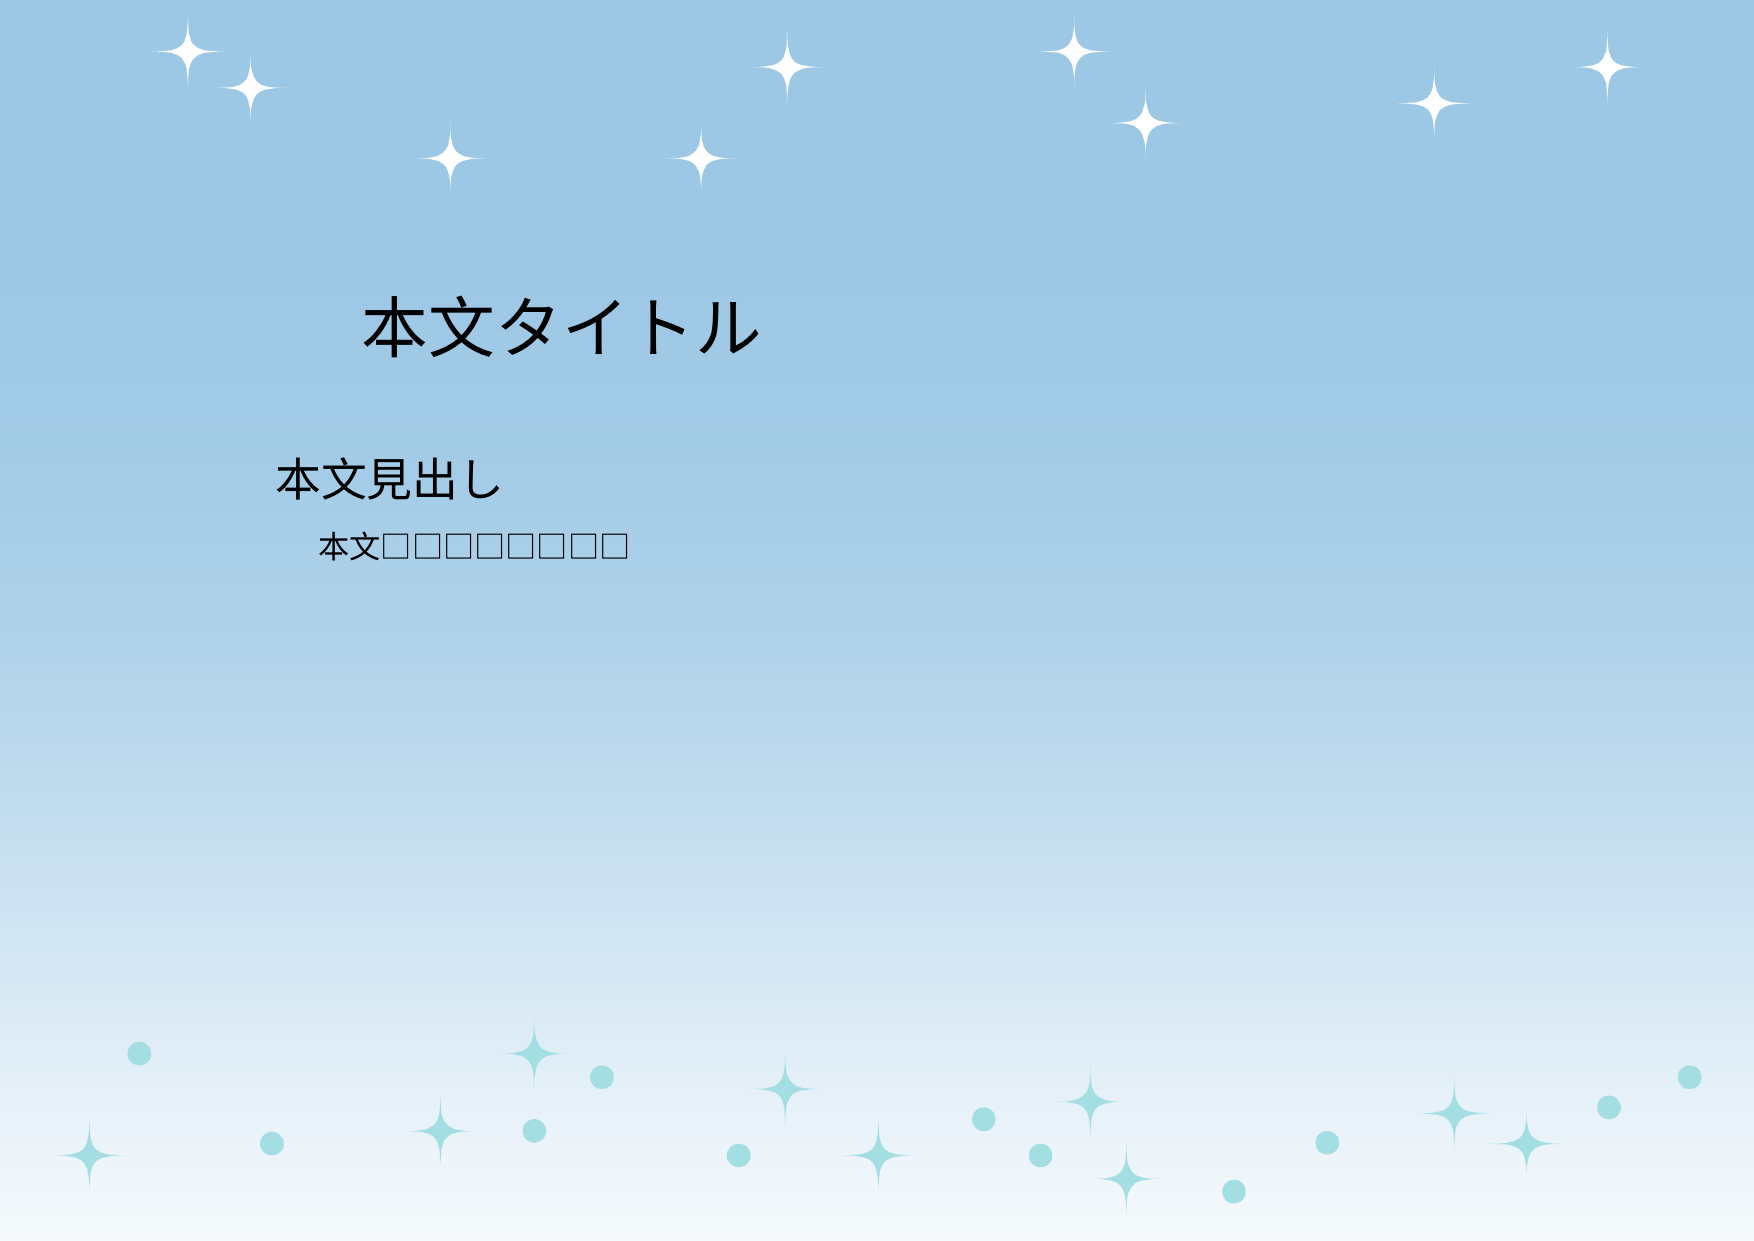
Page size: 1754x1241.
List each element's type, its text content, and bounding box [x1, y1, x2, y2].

picture [0, 0, 1754, 1241]
text_box 本文タイトル [344, 236, 1409, 417]
text_box 本文見出し 本文□□□□□□□□ [275, 436, 1479, 1004]
